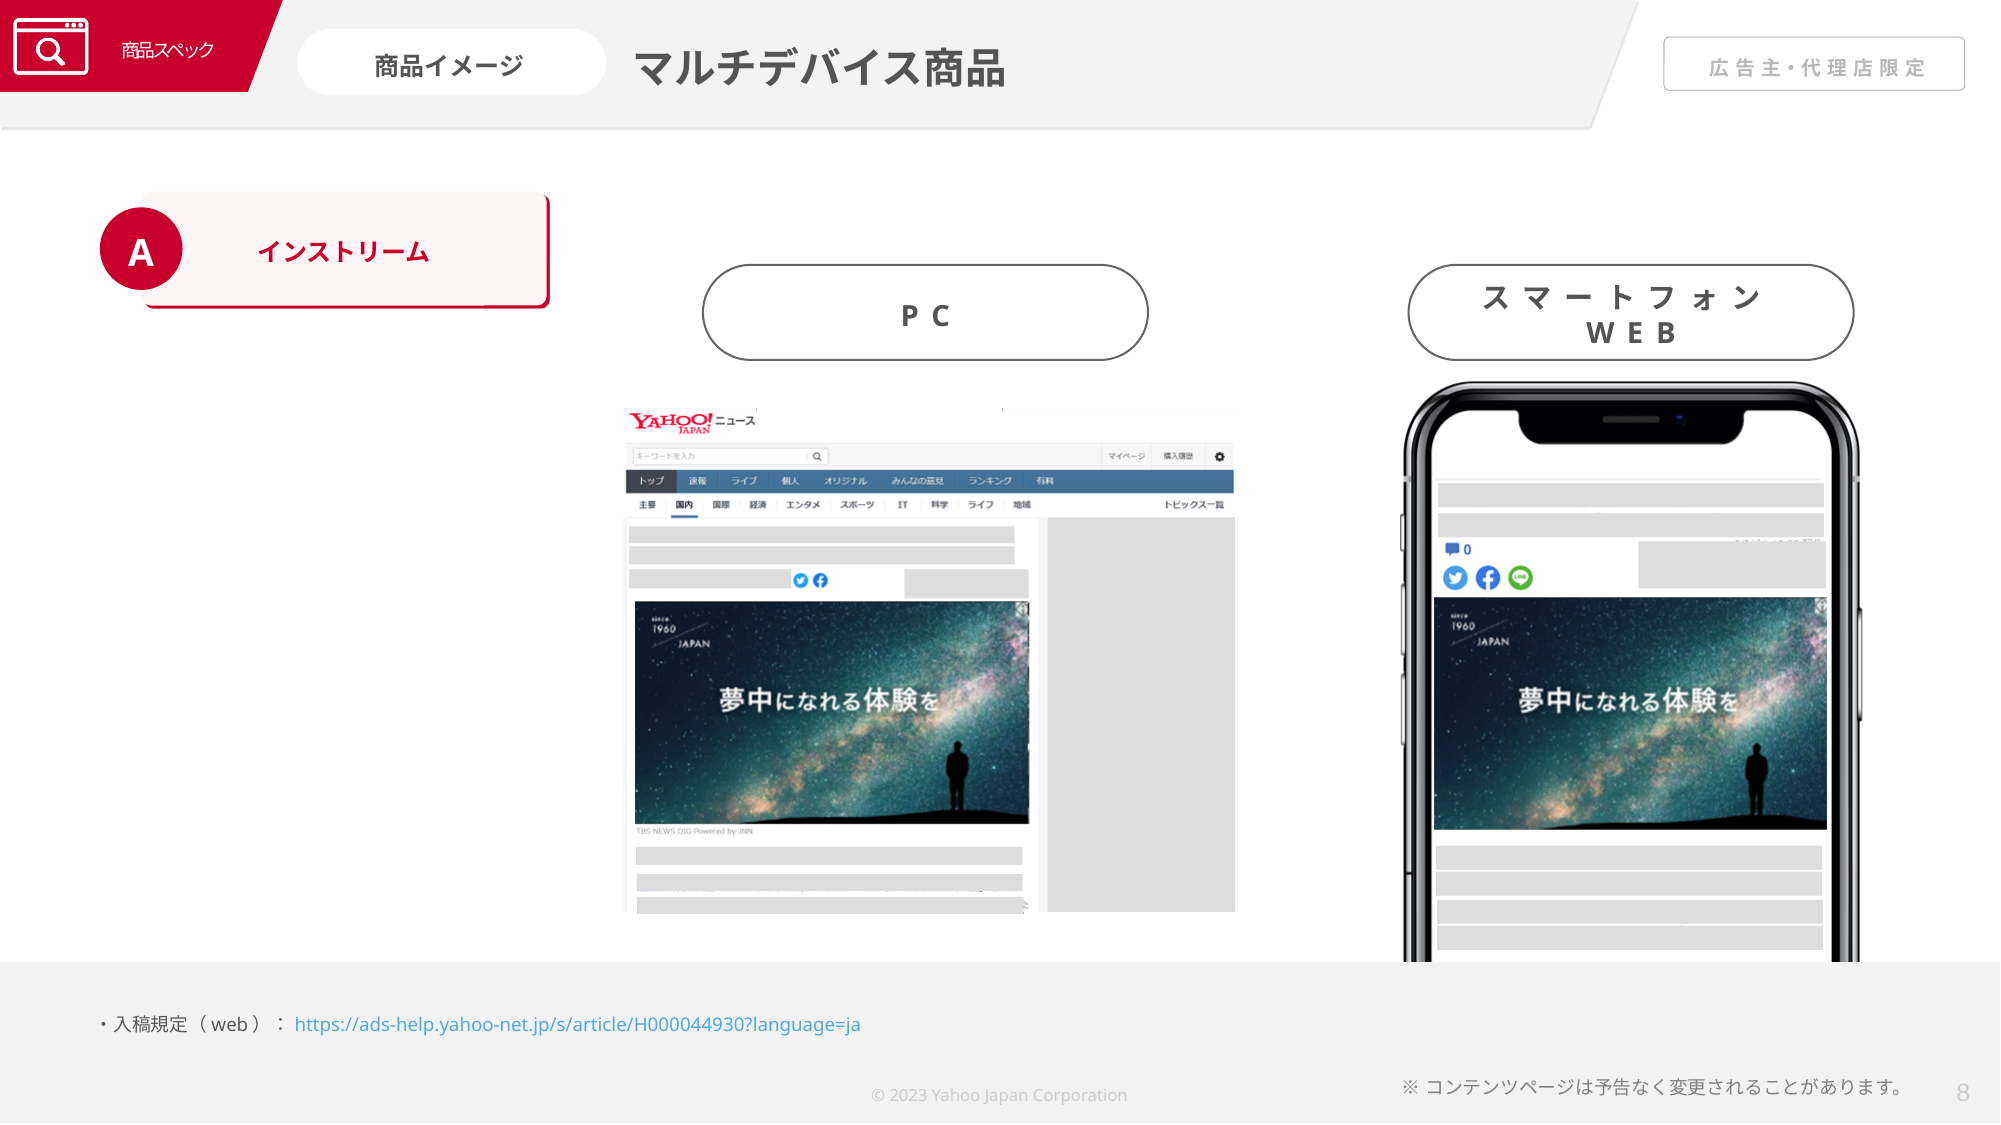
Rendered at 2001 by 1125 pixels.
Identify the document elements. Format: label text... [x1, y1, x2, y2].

text_box ※コンテンツページは予告なく変更されることがあります。 [1401, 1075, 1813, 1099]
list 商品スペック [97, 13, 240, 81]
picture [1400, 381, 1863, 1032]
text_box 商品イメージ [293, 28, 607, 100]
text_box A [97, 205, 185, 293]
text_box PC [700, 262, 1151, 362]
text_box インストリーム [139, 189, 549, 308]
list マルチデバイス商品 [632, 39, 1506, 95]
picture [623, 407, 1238, 914]
text_box ・入稿規定（web）：https://ads-help.yahoo-net.jp/s/article/H000044930?language=ja [0, 960, 2000, 1125]
picture [8, 4, 92, 87]
text_box スマートフォンWEB [1406, 262, 1856, 362]
text_box © 2023 Yahoo Japan Corporation [796, 1085, 1203, 1106]
text_box 8 [1813, 1069, 1986, 1115]
